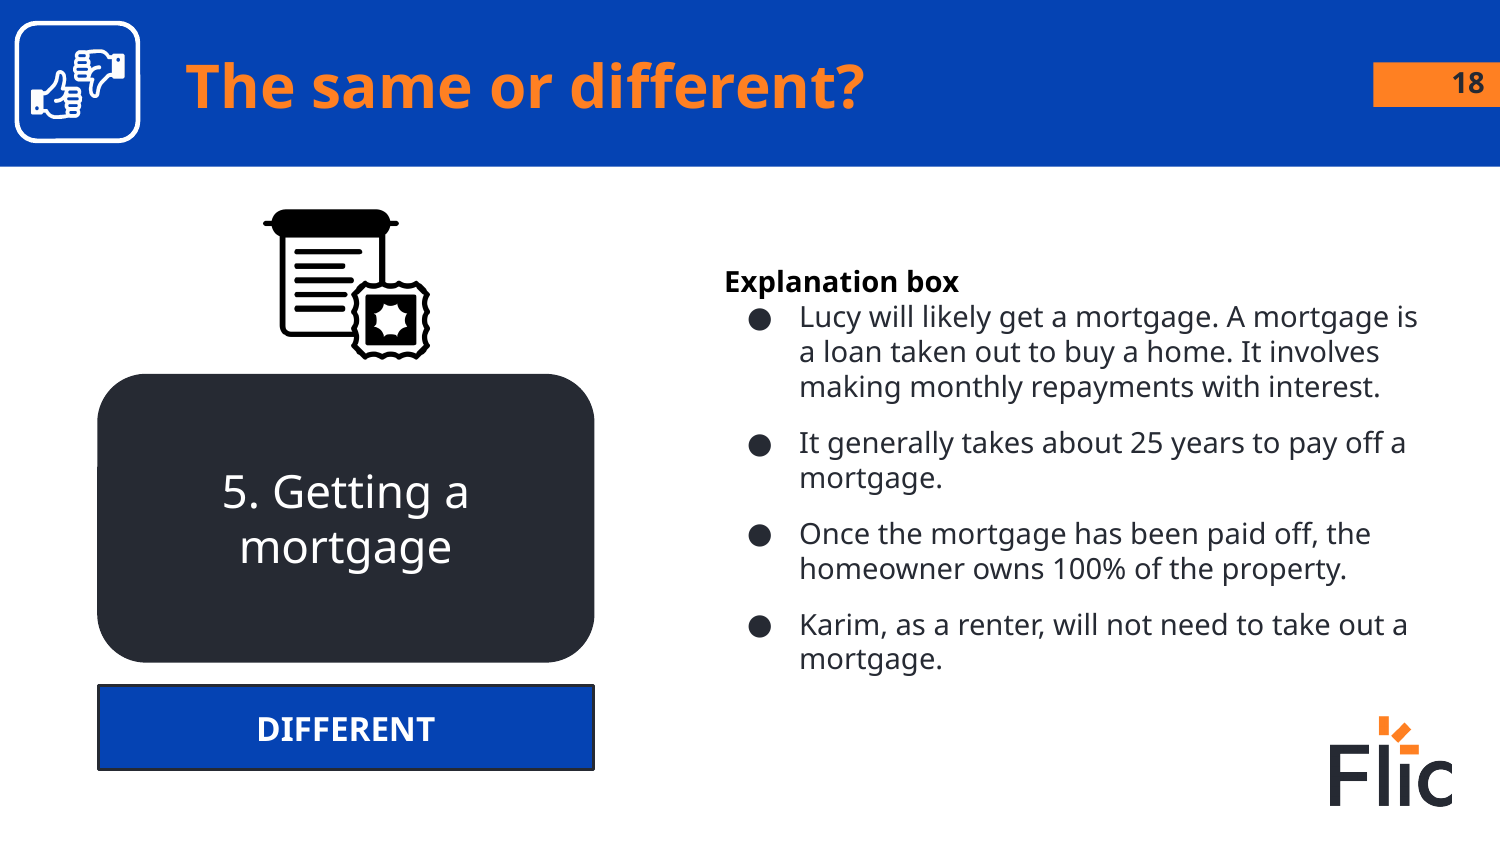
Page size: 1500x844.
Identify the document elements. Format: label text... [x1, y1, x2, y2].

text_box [0, 0, 156, 170]
picture [1330, 716, 1452, 807]
title The same or different? [170, 42, 1500, 127]
picture [254, 193, 437, 375]
text_box 5. Getting a mortgage [97, 374, 594, 662]
text_box Explanation box Lucy will likely get a mortgage. A mortgage is a loan taken out to buy a home. It involves making monthly repayments with interest. It generally takes about 25 years to pay off a mortgage. Once the mortgage has been paid off, the homeowner owns 100% of the property. Karim, as a renter, will not need to take out a mortgage. [709, 248, 1448, 691]
text_box DIFFERENT [98, 685, 594, 770]
